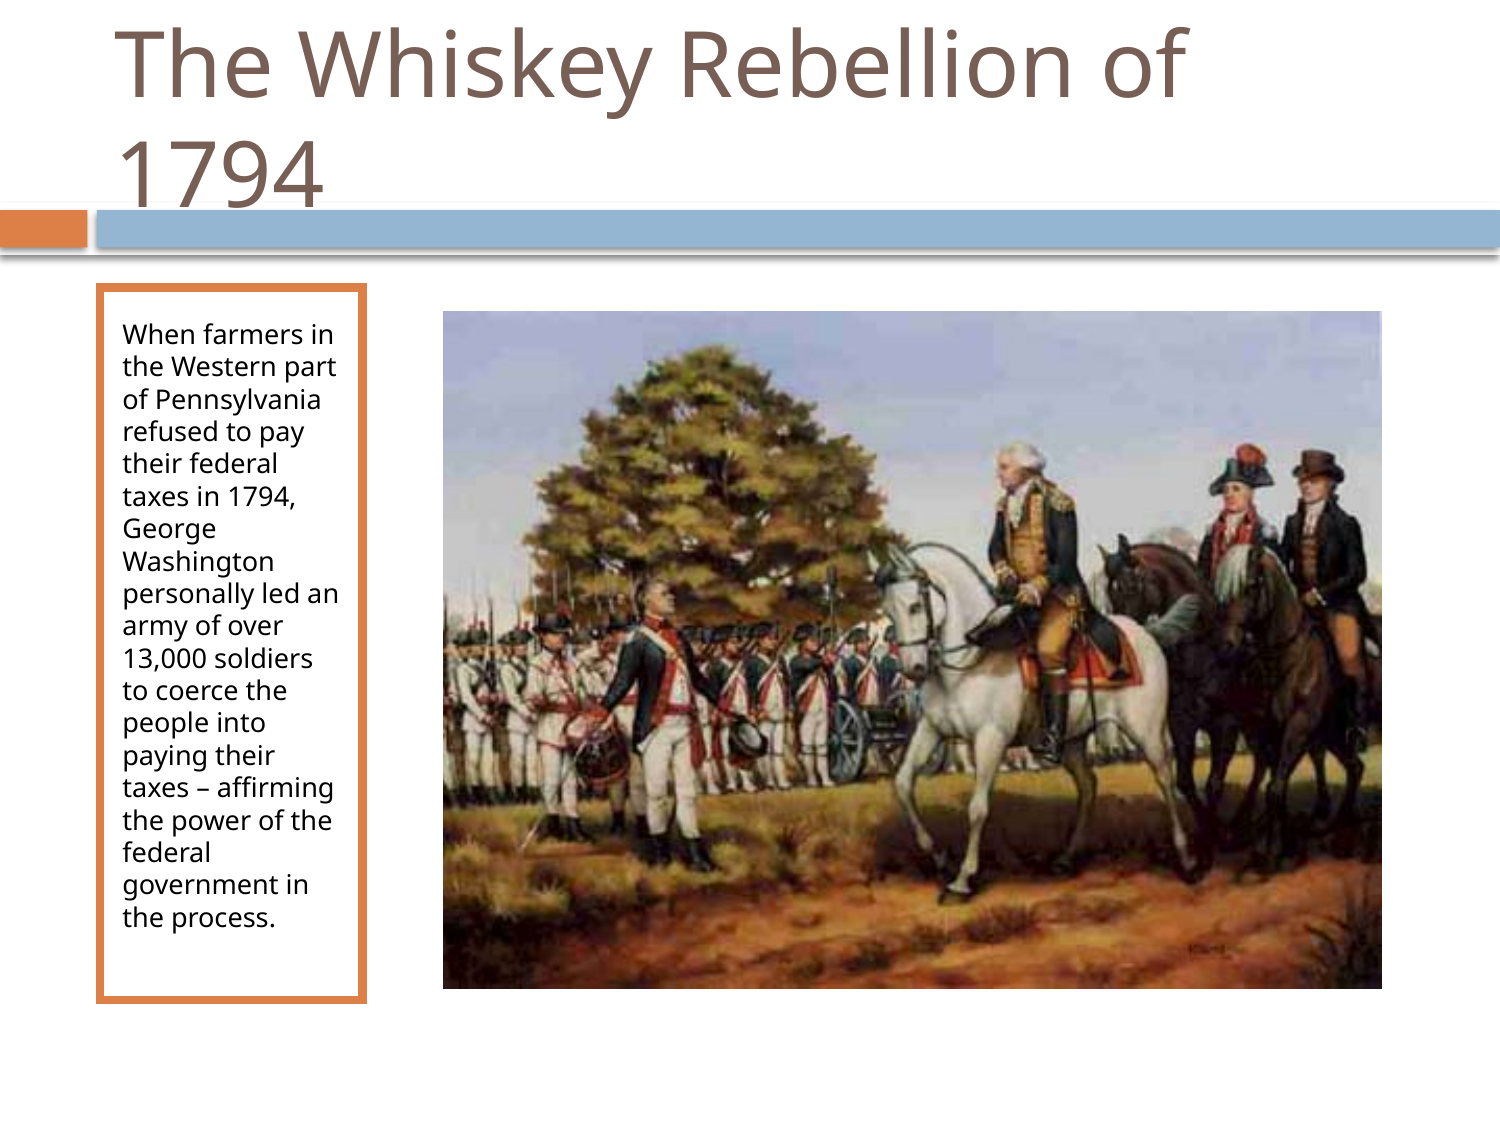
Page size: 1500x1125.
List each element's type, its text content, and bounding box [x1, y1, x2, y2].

list When farmers in the Western part of Pennsylvania refused to pay their federal taxes in 1794, George Washington personally led an army of over 13,000 soldiers to coerce the people into paying their taxes – affirming the power of the federal government in the process. [96, 283, 367, 1004]
title The Whiskey Rebellion of 1794 [99, 44, 1425, 188]
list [443, 311, 1382, 989]
